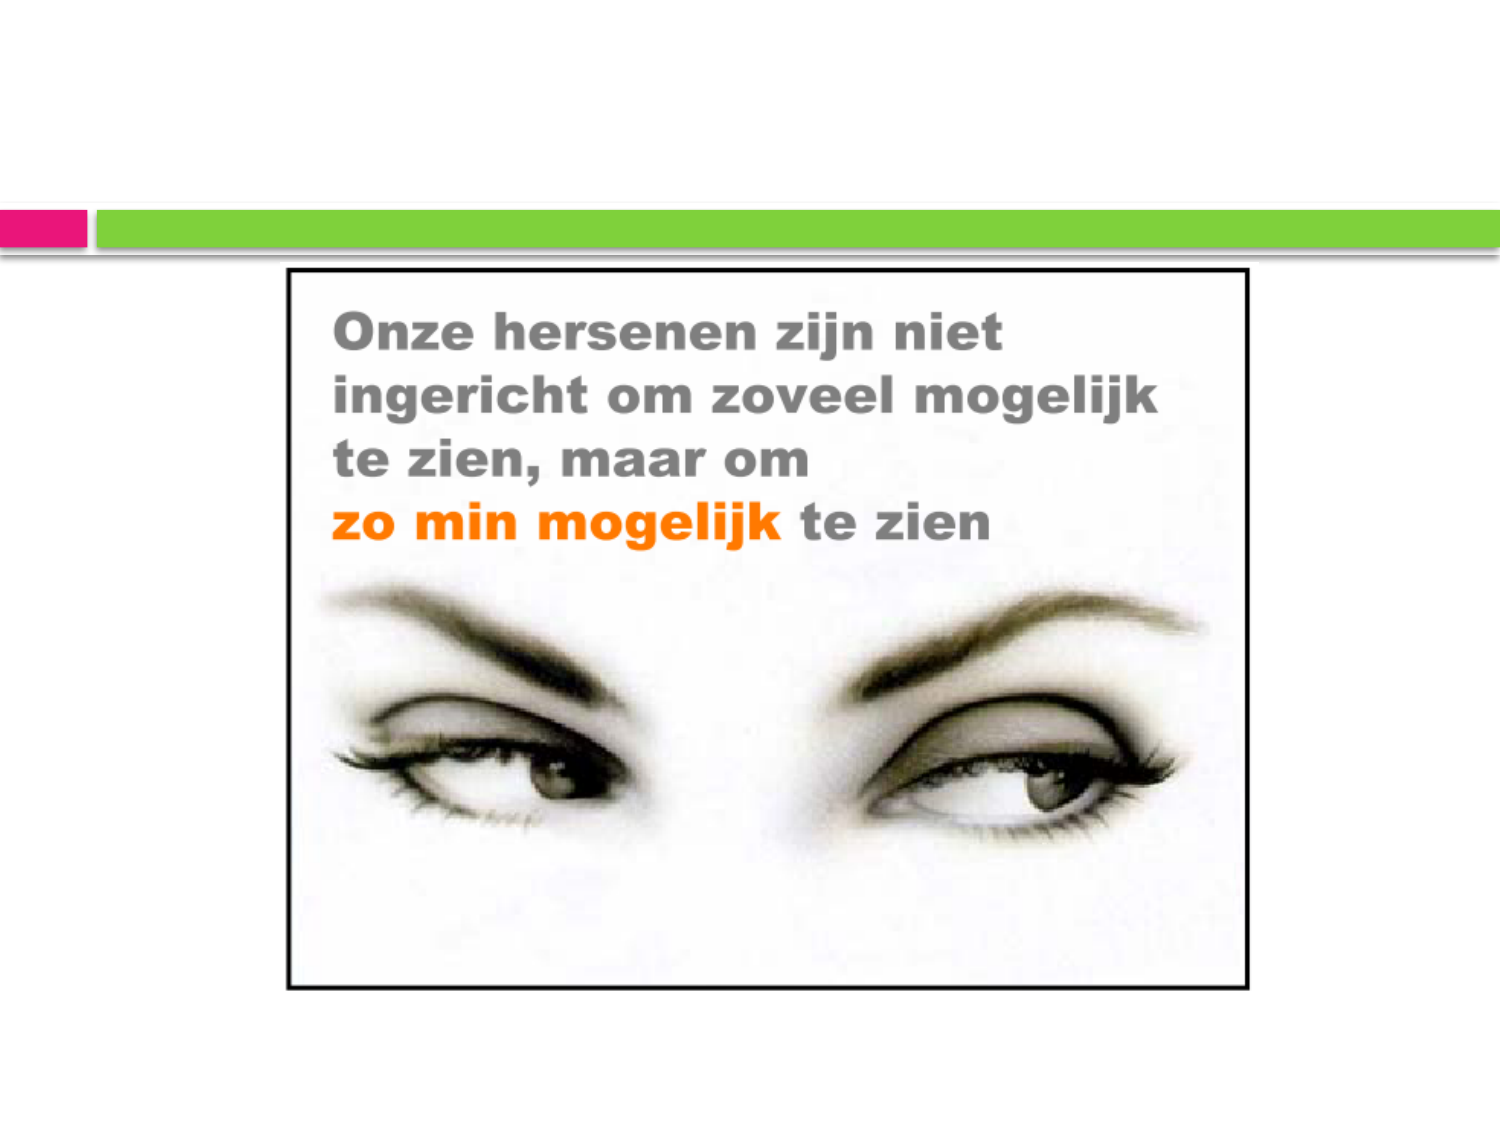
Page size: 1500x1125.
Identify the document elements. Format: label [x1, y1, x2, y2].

list [279, 262, 1259, 1001]
